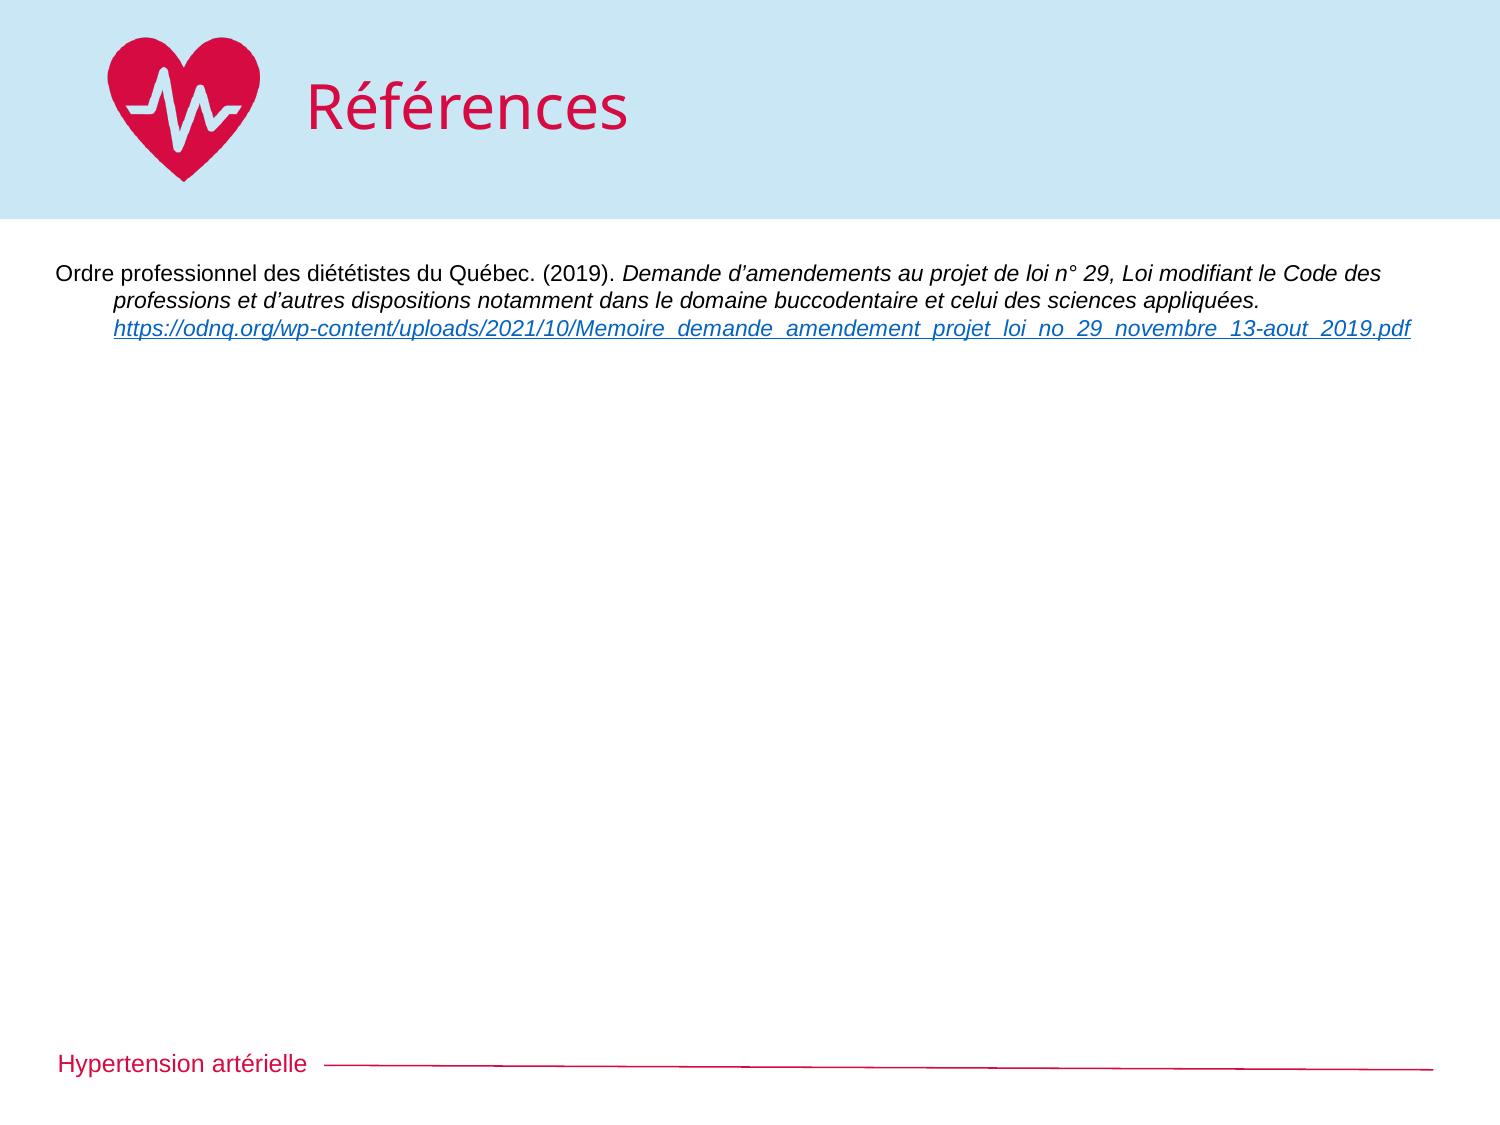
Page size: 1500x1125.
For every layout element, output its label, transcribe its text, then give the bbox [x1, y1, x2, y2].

title Références [295, 59, 1465, 160]
picture [76, 2, 291, 217]
text_box Ordre professionnel des diététistes du Québec. (2019). Demande d’amendements au projet de loi n° 29, Loi modifiant le Code des professions et d’autres dispositions notamment dans le domaine buccodentaire et celui des sciences appliquées. https://odnq.org/wp-content/uploads/2021/10/Memoire_demande_amendement_projet_loi_no_29_novembre_13-aout_2019.pdf [40, 243, 1463, 962]
list Hypertension artérielle [42, 1043, 325, 1080]
